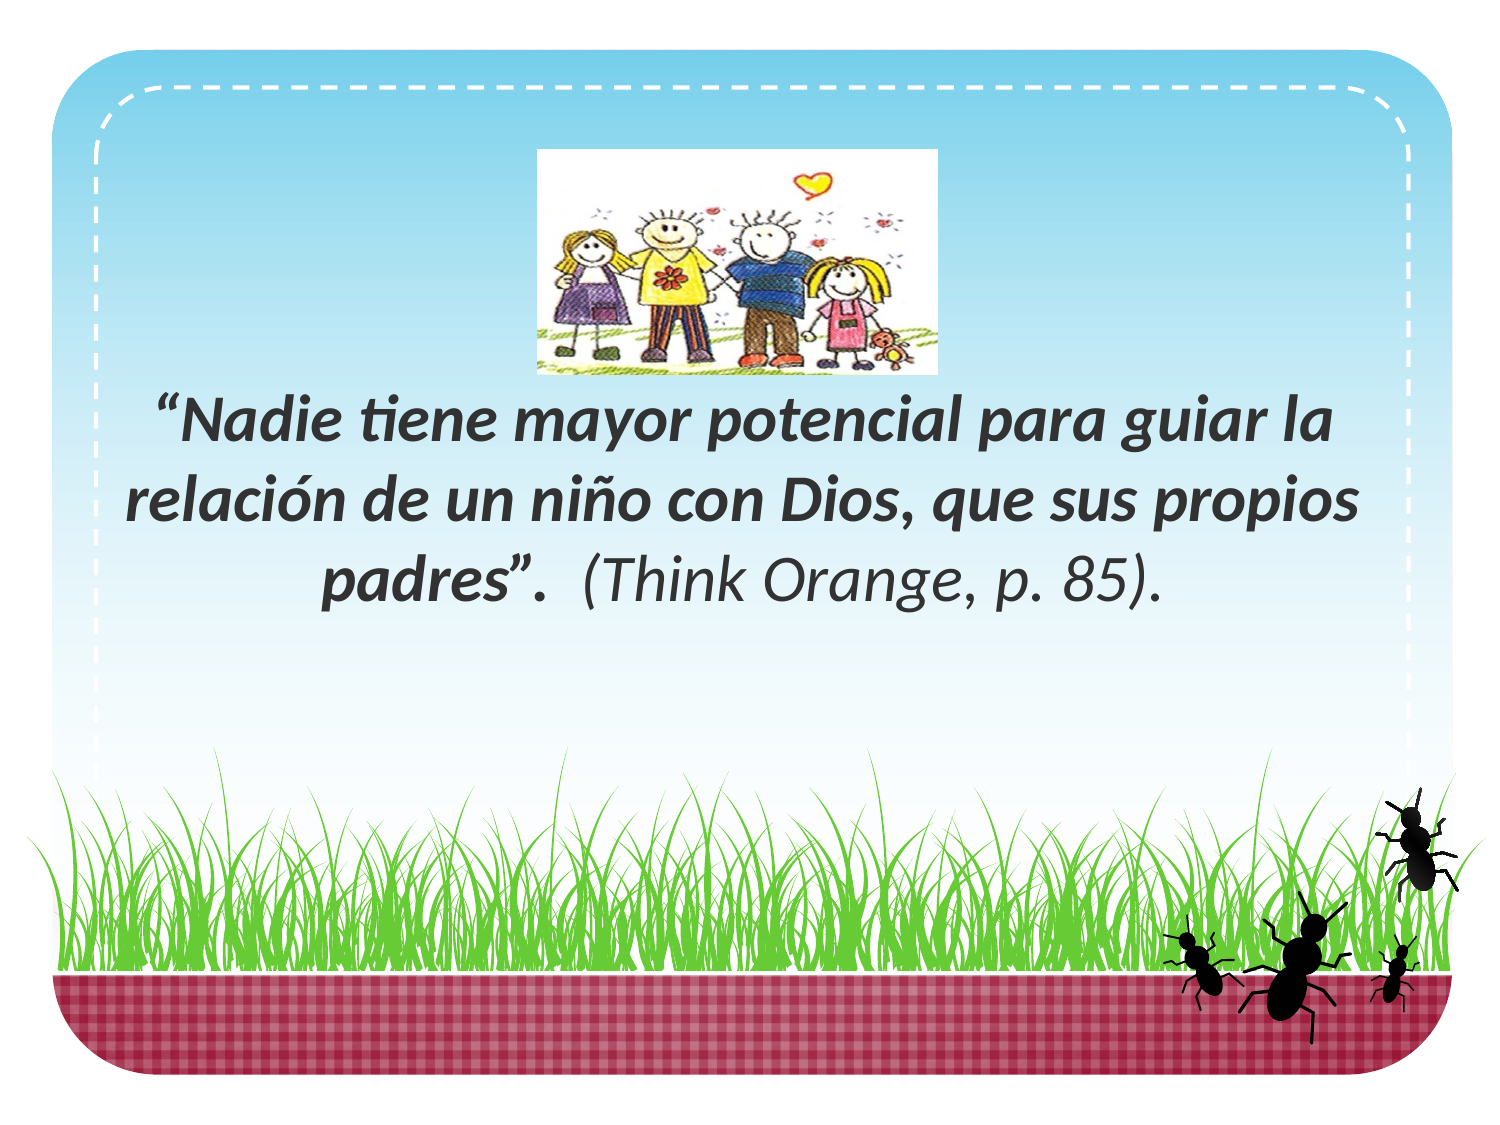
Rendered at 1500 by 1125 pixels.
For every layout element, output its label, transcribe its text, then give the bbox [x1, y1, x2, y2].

picture [537, 149, 938, 376]
list “Nadie tiene mayor potencial para guiar la relación de un niño con Dios, que sus propios padres”. (Think Orange, p. 85). [50, 87, 1438, 1088]
